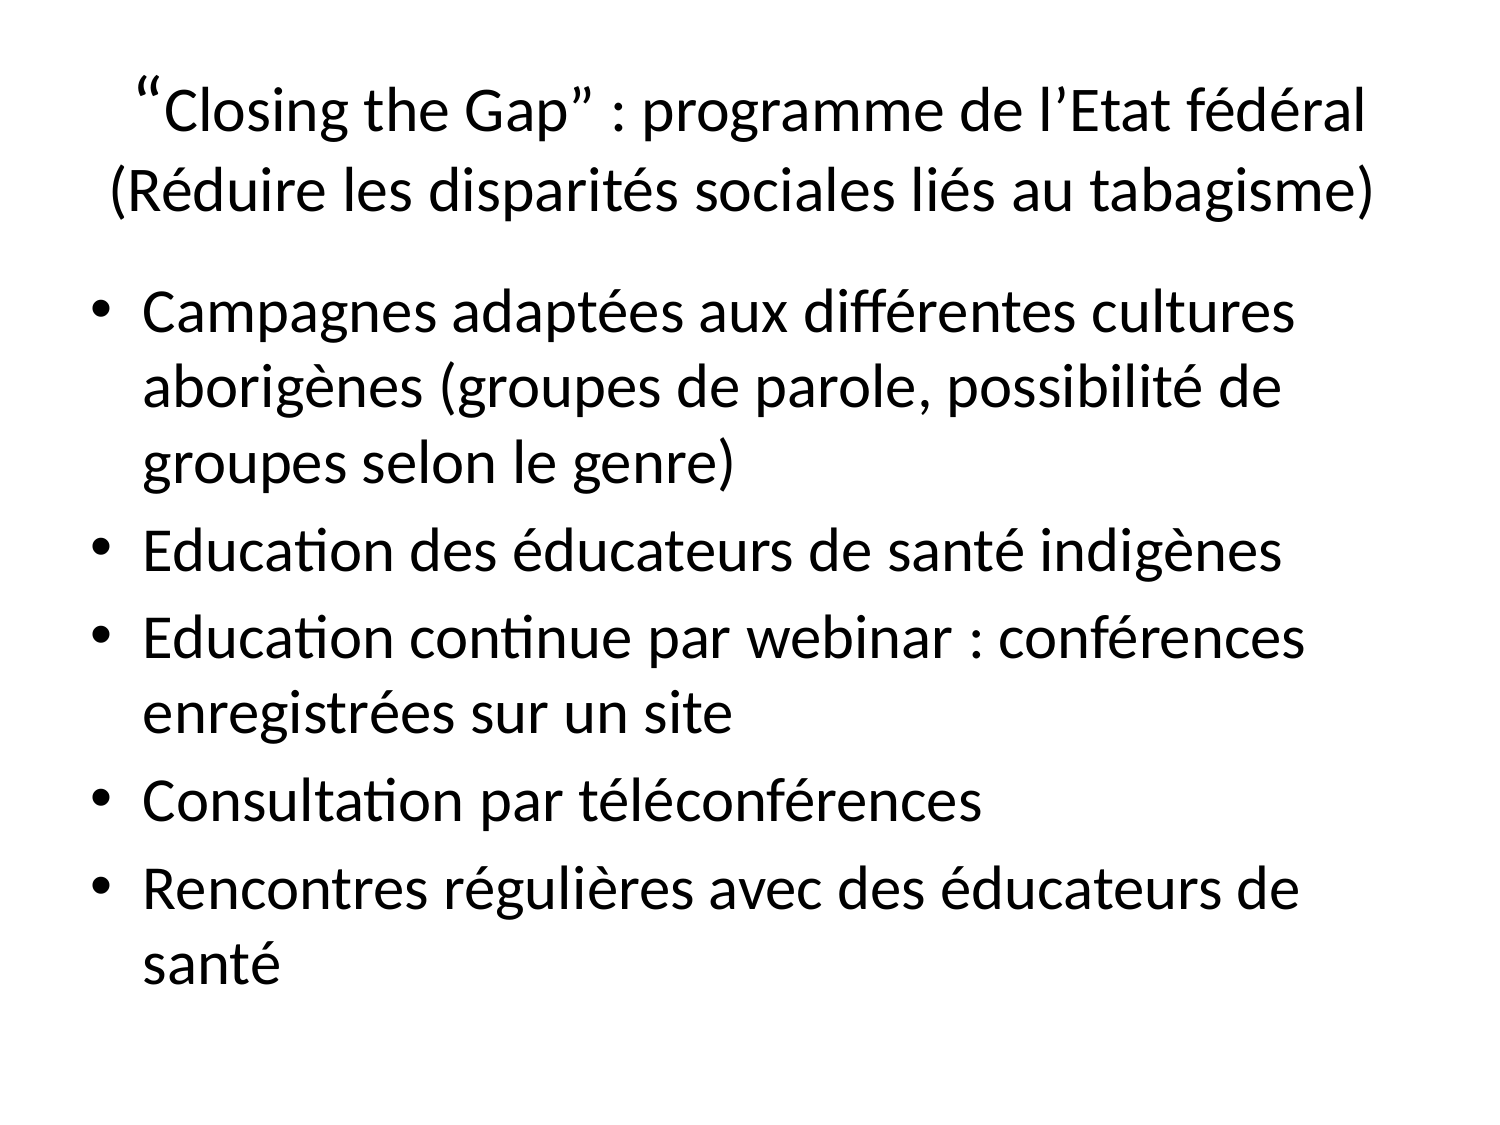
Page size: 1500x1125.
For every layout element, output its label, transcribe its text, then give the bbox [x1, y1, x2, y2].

title “Closing the Gap” : programme de l’Etat fédéral (Réduire les disparités sociales liés au tabagisme) [75, 45, 1425, 233]
list Campagnes adaptées aux différentes cultures aborigènes (groupes de parole, possibilité de groupes selon le genre) Education des éducateurs de santé indigènes Education continue par webinar : conférences enregistrées sur un site Consultation par téléconférences Rencontres régulières avec des éducateurs de santé [75, 262, 1425, 1005]
